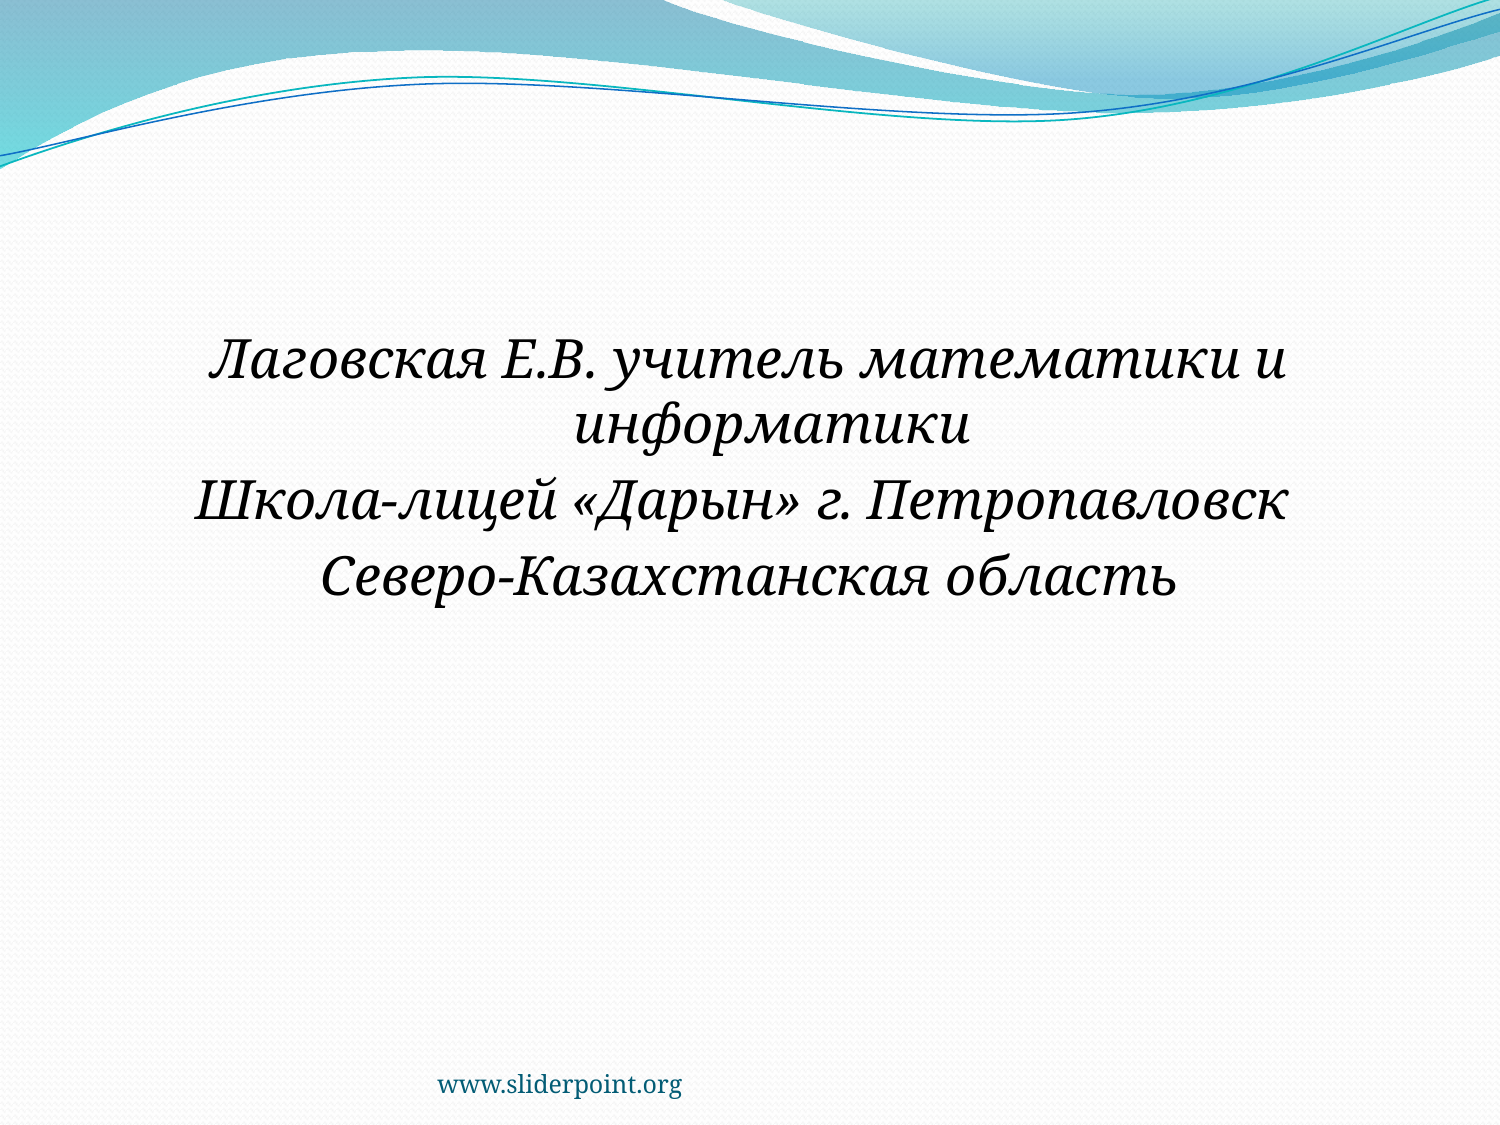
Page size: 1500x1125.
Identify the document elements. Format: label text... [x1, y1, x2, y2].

footer www.sliderpoint.org [437, 1042, 988, 1103]
list Лаговская Е.В. учитель математики и информатики Школа-лицей «Дарын» г. Петропавловск Северо-Казахстанская область [75, 317, 1425, 1038]
